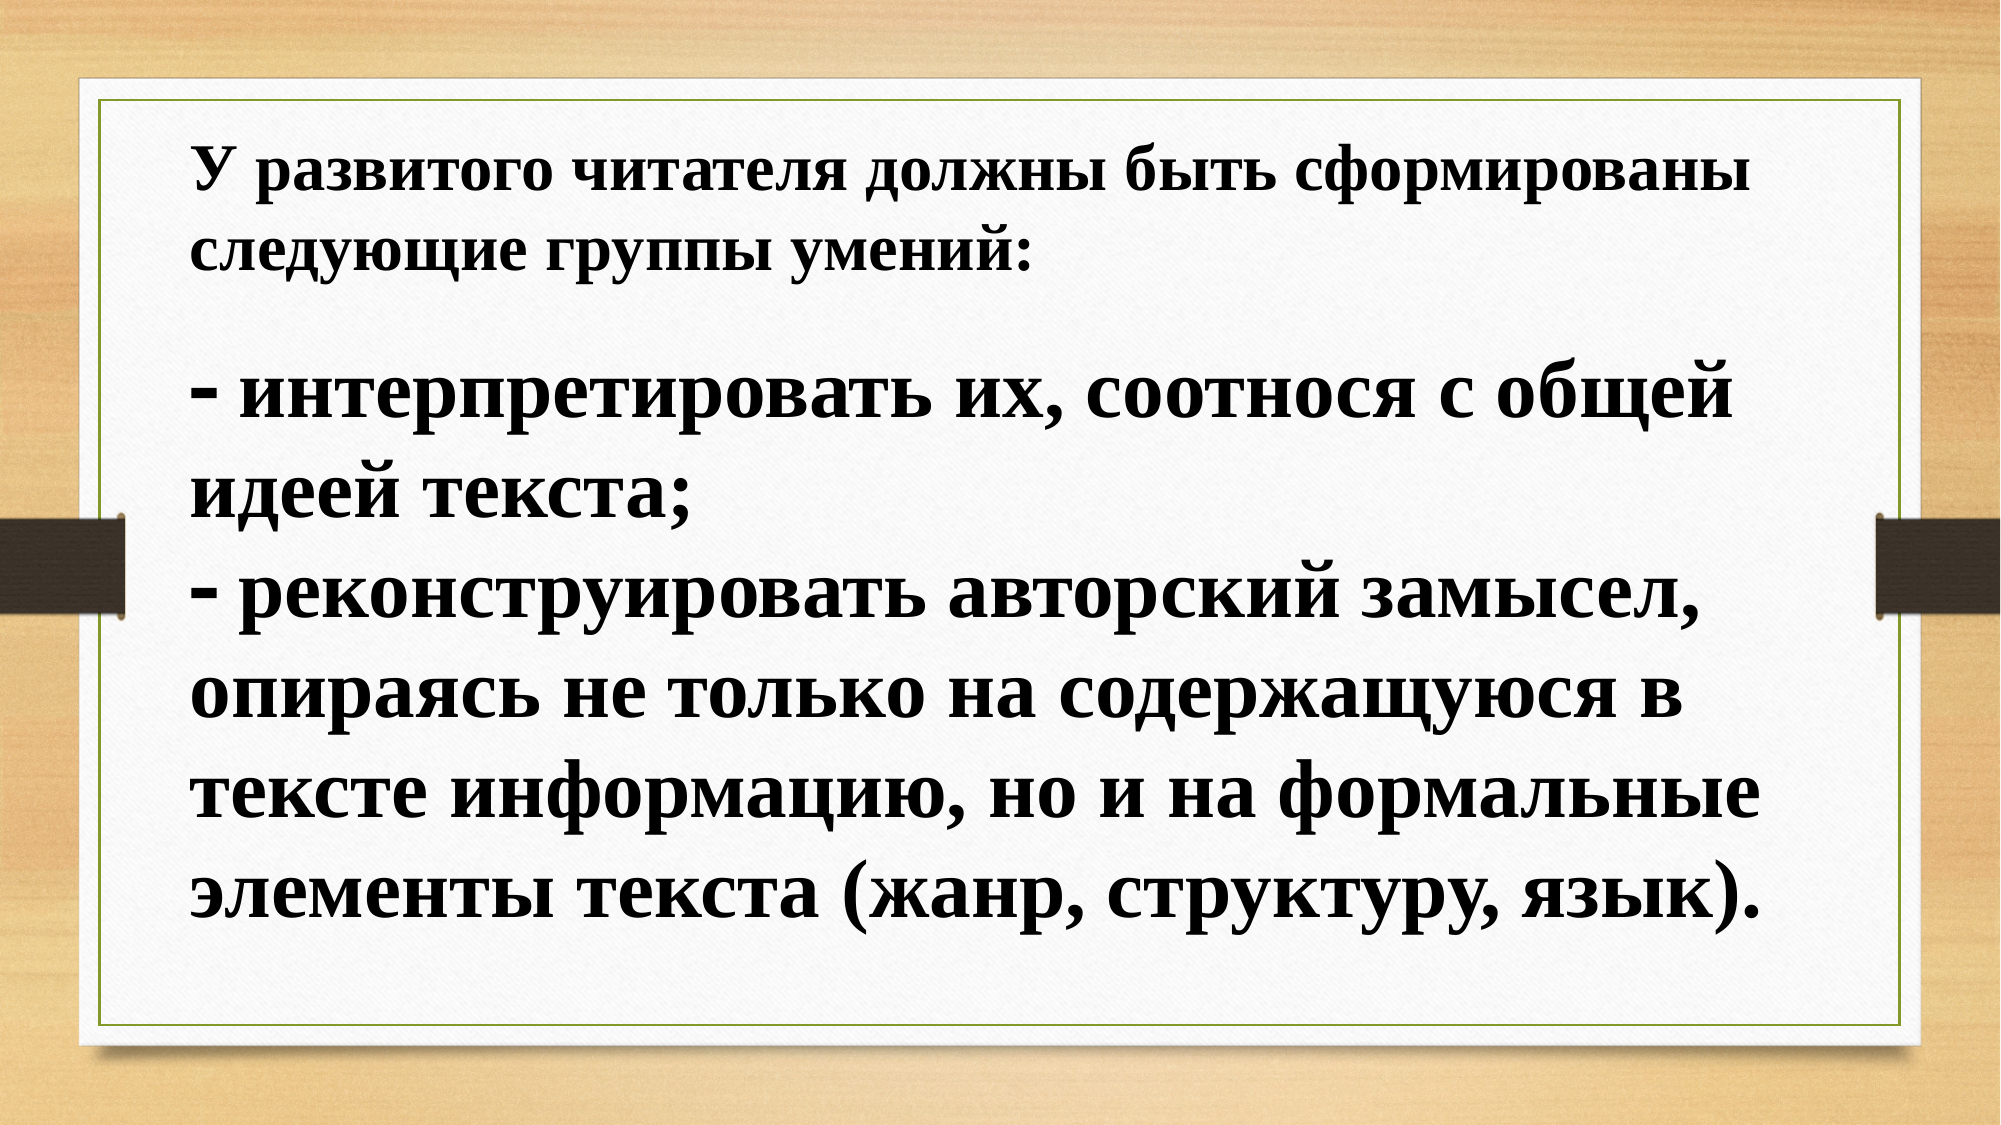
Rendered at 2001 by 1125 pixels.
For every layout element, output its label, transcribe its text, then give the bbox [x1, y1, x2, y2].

text_box У развитого читателя должны быть сформированы следующие группы умений:  интерпретировать их, соотнося с общей идеей текста;  реконструировать авторский замысел, опираясь не только на содержащуюся в тексте информацию, но и на формальные элементы текста (жанр, структуру, язык). [175, 116, 1802, 942]
picture [0, 0, 2001, 1125]
